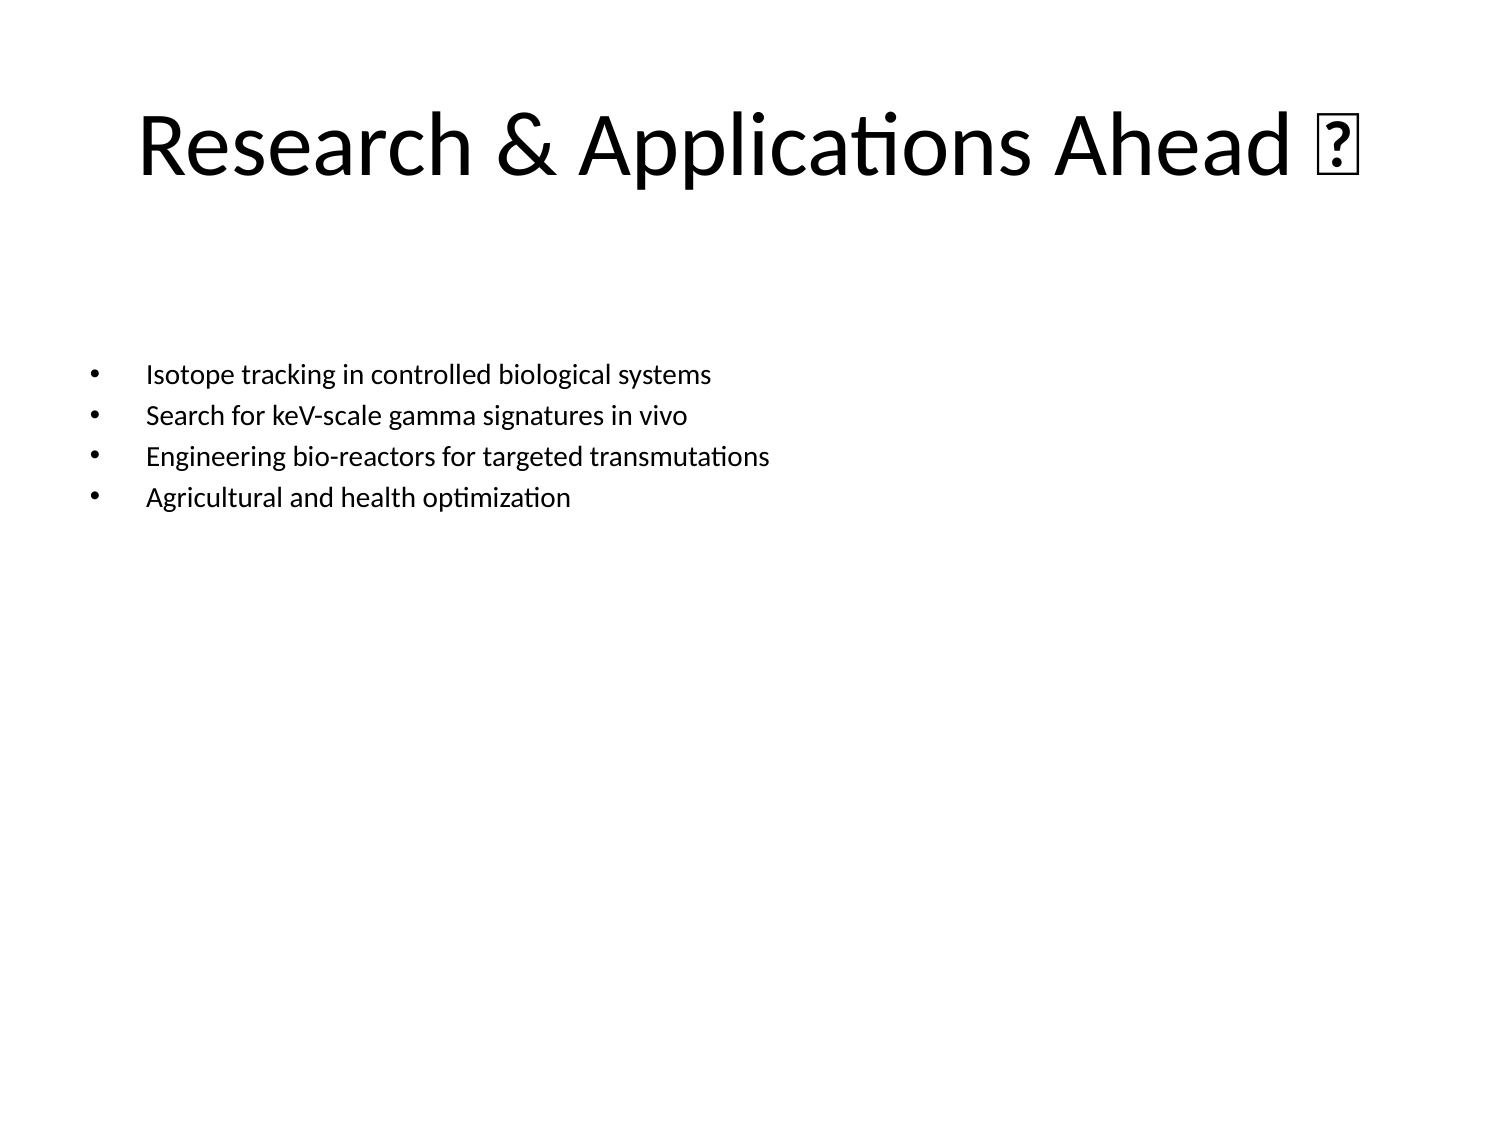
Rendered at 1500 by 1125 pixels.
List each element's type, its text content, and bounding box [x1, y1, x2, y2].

title Research & Applications Ahead 🚀 [75, 45, 1425, 233]
list Isotope tracking in controlled biological systems Search for keV-scale gamma signatures in vivo Engineering bio-reactors for targeted transmutations Agricultural and health optimization [75, 262, 1425, 1005]
